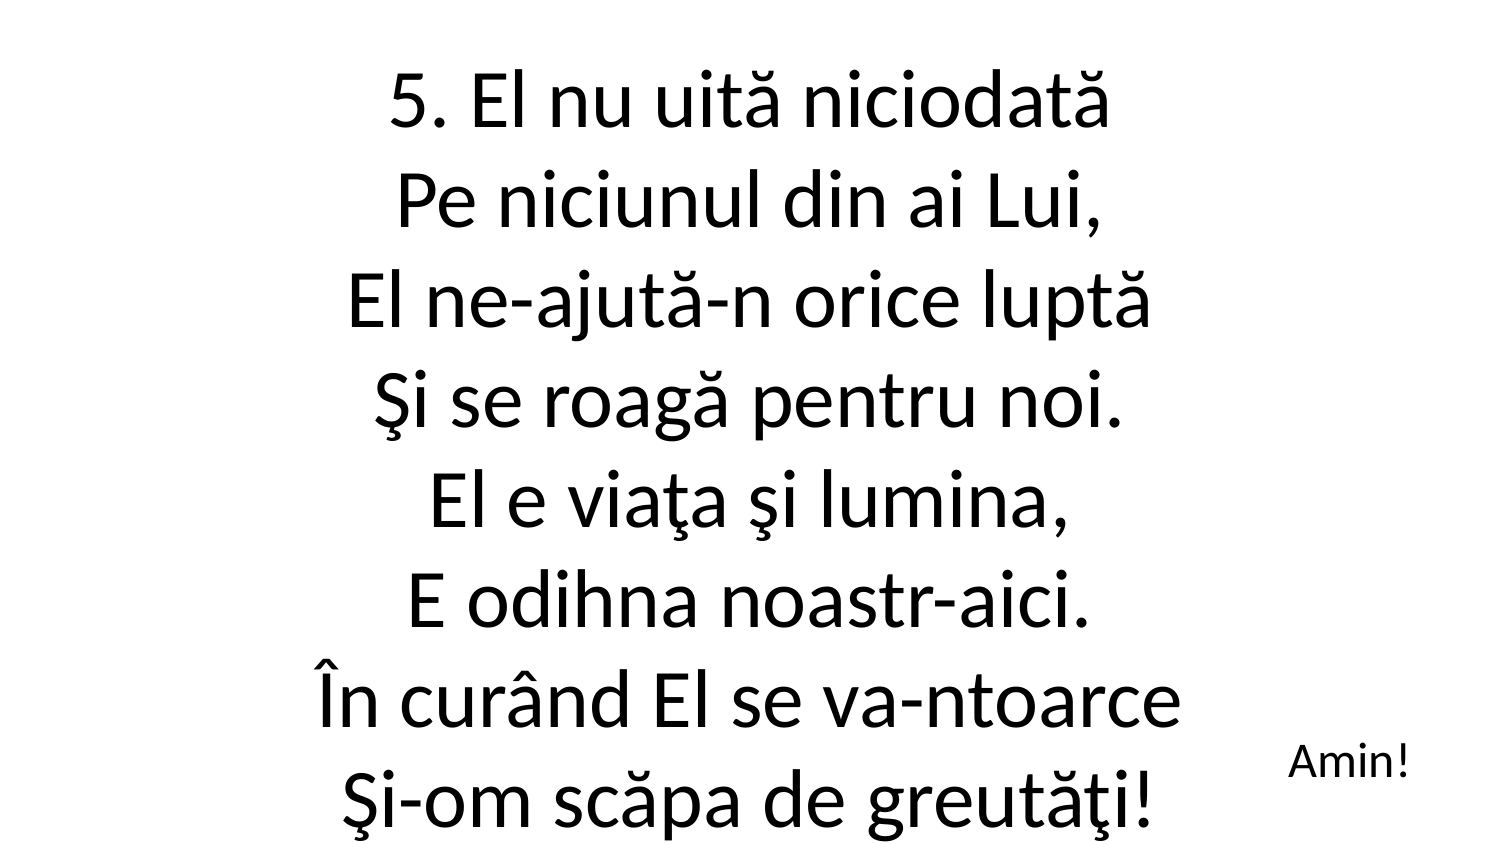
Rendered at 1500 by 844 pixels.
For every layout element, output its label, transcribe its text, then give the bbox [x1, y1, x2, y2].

text_box 5. El nu uită niciodată Pe niciunul din ai Lui, El ne-ajută-n orice luptă Şi se roagă pentru noi. El e viaţa şi lumina, E odihna noastr-aici. În curând El se va-ntoarce Şi-om scăpa de greutăţi! [301, 0, 1199, 844]
text_box Amin! [1273, 674, 1427, 795]
